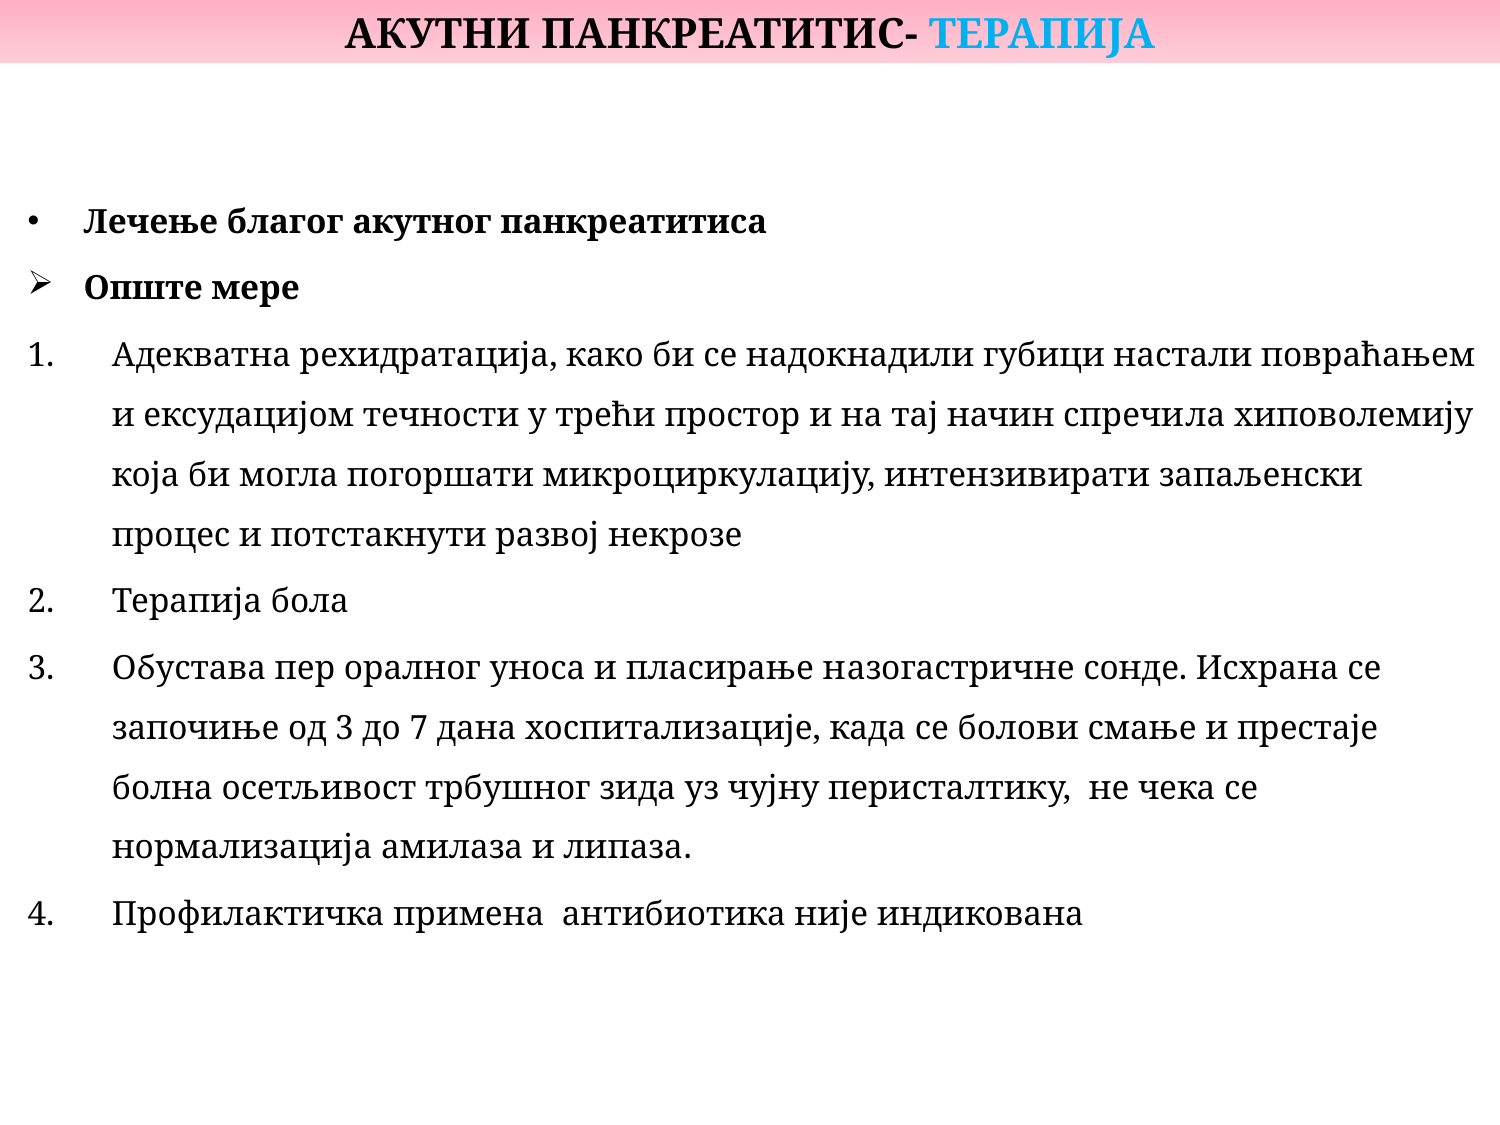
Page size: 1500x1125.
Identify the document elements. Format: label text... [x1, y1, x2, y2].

list Лечење благог акутног панкреатитиса Опште мере Адекватна рехидратација, како би се надокнадили губици настали повраћањем и ексудацијом течности у трећи простор и на тај начин спречила хиповолемију која би могла погоршати микроциркулацију, интензивирати запаљенски процес и потстакнути развој некрозе Терапија бола Обустава пер оралног уноса и пласирање назогастричне сонде. Исхрана се започиње од 3 до 7 дана хоспитализације, када се болови смање и престаје болна осетљивост трбушног зида уз чујну перисталтику, не чека се нормализација амилаза и липаза. Профилактичка примена антибиотика није индикована [12, 172, 1500, 1088]
text_box АКУТНИ ПАНКРЕАТИТИС- ТЕРАПИЈА [0, 0, 1500, 63]
